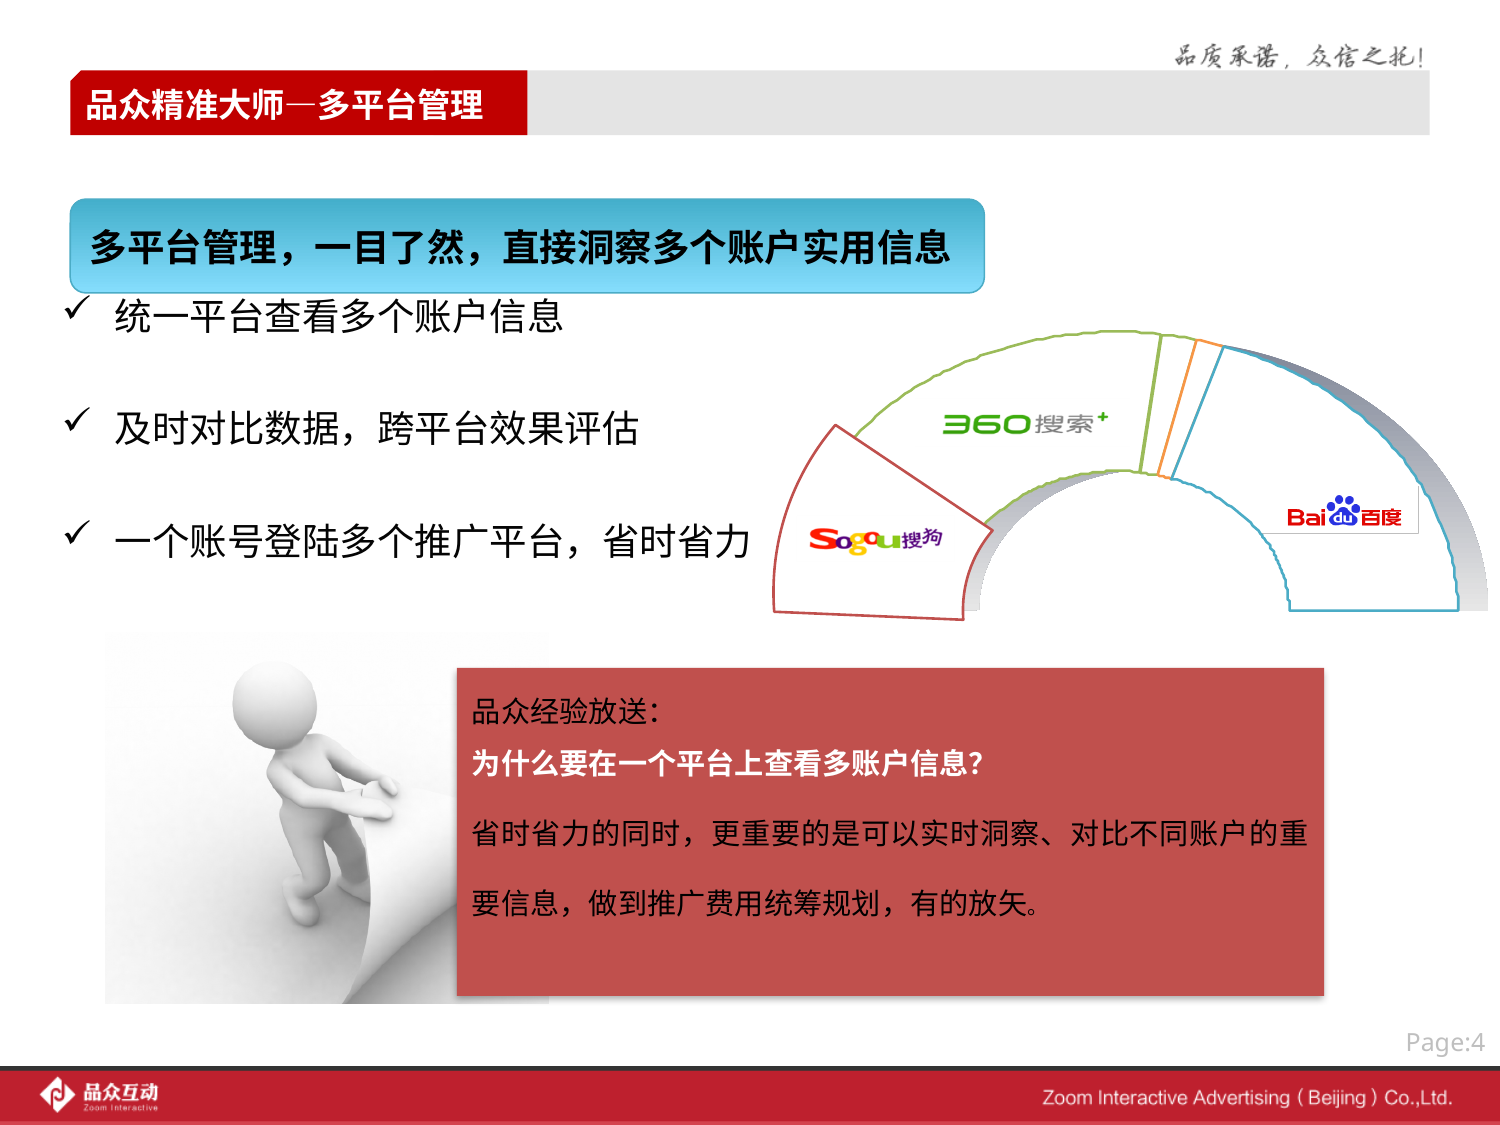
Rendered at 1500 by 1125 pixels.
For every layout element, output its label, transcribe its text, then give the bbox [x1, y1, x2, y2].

picture [0, 1066, 1500, 1125]
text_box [767, 322, 1500, 933]
text_box 统一平台查看多个账户信息 及时对比数据，跨平台效果评估 一个账号登陆多个推广平台，省时省力 [46, 105, 1500, 1006]
text_box 多平台管理，一目了然，直接洞察多个账户实用信息 [69, 198, 986, 294]
picture [1171, 38, 1430, 71]
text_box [105, 632, 1325, 1005]
title 品众精准大师—多平台管理 [70, 56, 821, 105]
